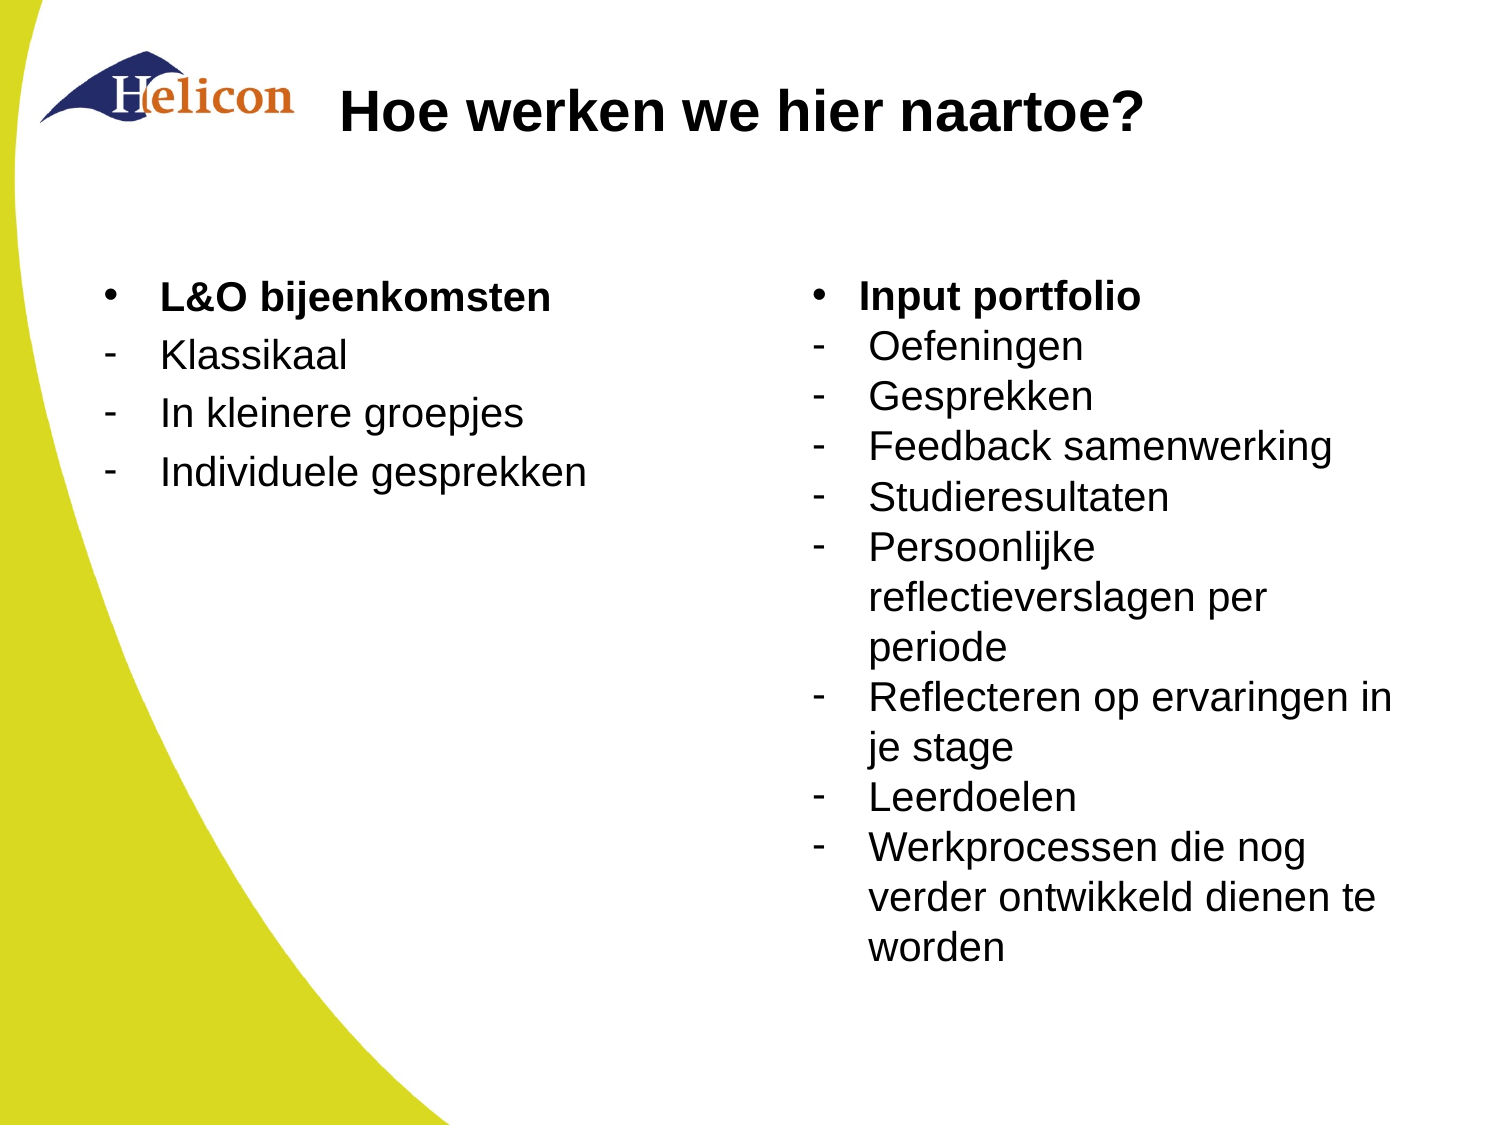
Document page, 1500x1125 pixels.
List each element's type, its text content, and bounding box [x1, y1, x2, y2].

text_box Input portfolio Oefeningen Gesprekken Feedback samenwerking Studieresultaten Persoonlijke reflectieverslagen per periode Reflecteren op ervaringen in je stage Leerdoelen Werkprocessen die nog verder ontwikkeld dienen te worden [797, 261, 1415, 1027]
title Hoe werken we hier naartoe? [324, 54, 1415, 161]
list L&O bijeenkomsten Klassikaal In kleinere groepjes Individuele gesprekken [88, 261, 632, 1071]
picture [0, 0, 1500, 1125]
